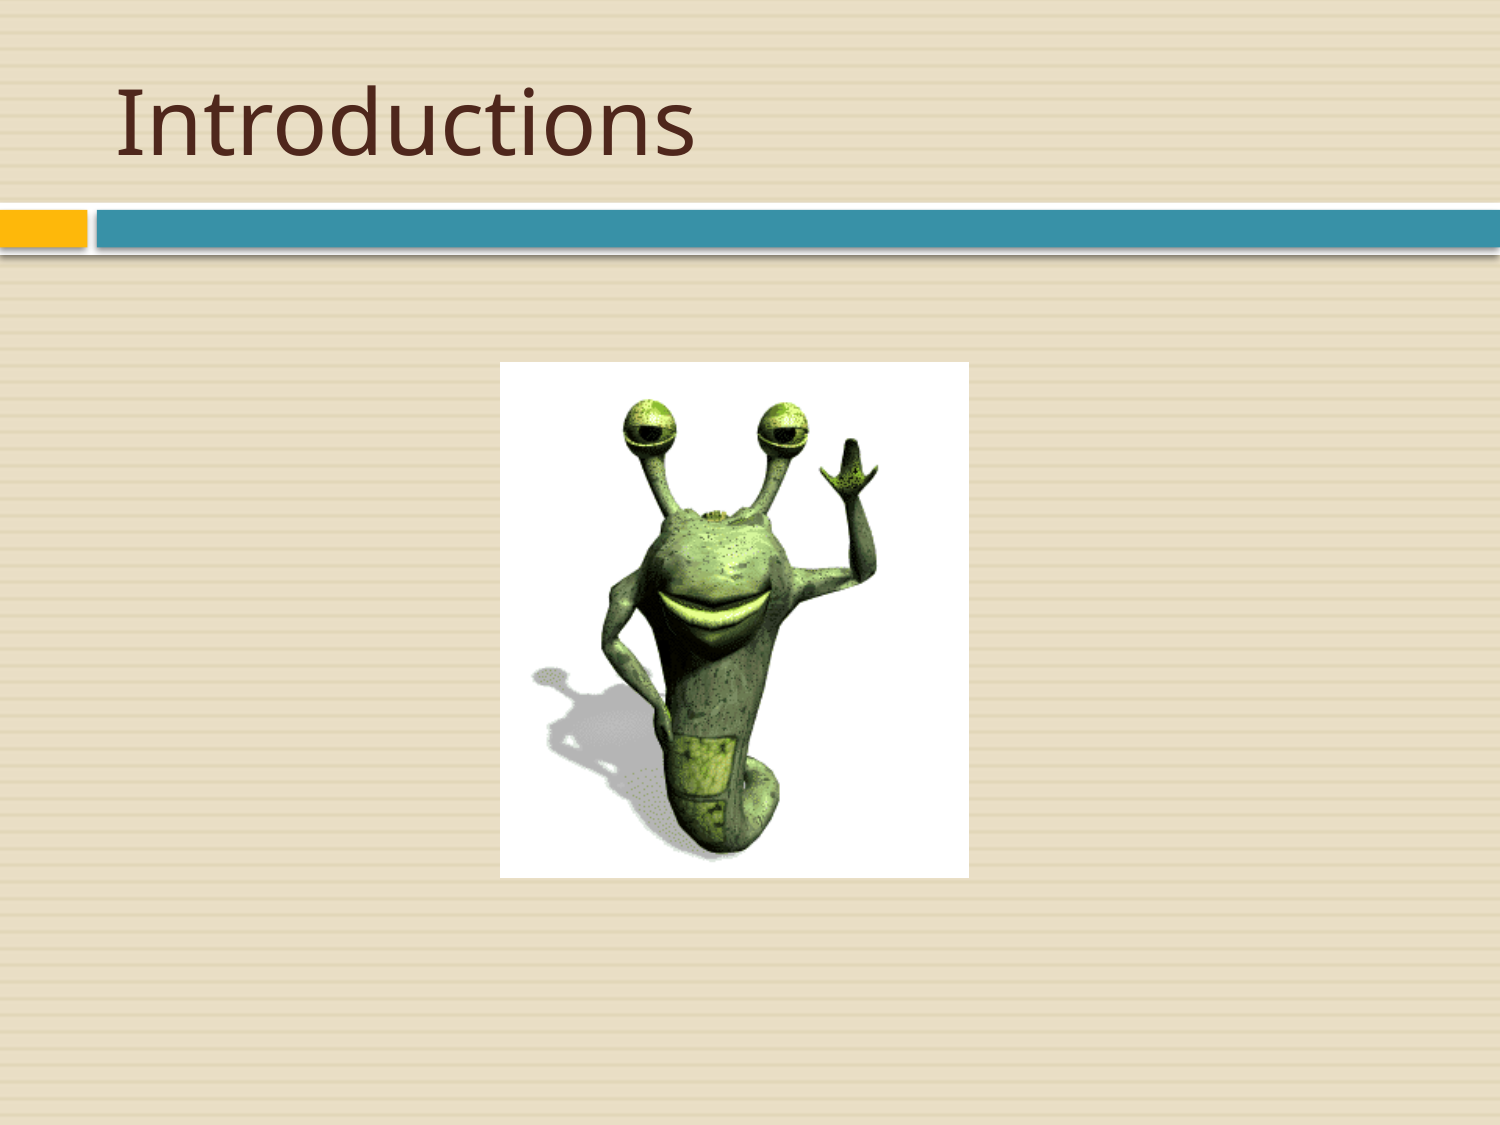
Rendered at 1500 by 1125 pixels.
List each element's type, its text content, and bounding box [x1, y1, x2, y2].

picture [499, 362, 970, 879]
title Introductions [100, 37, 1439, 201]
